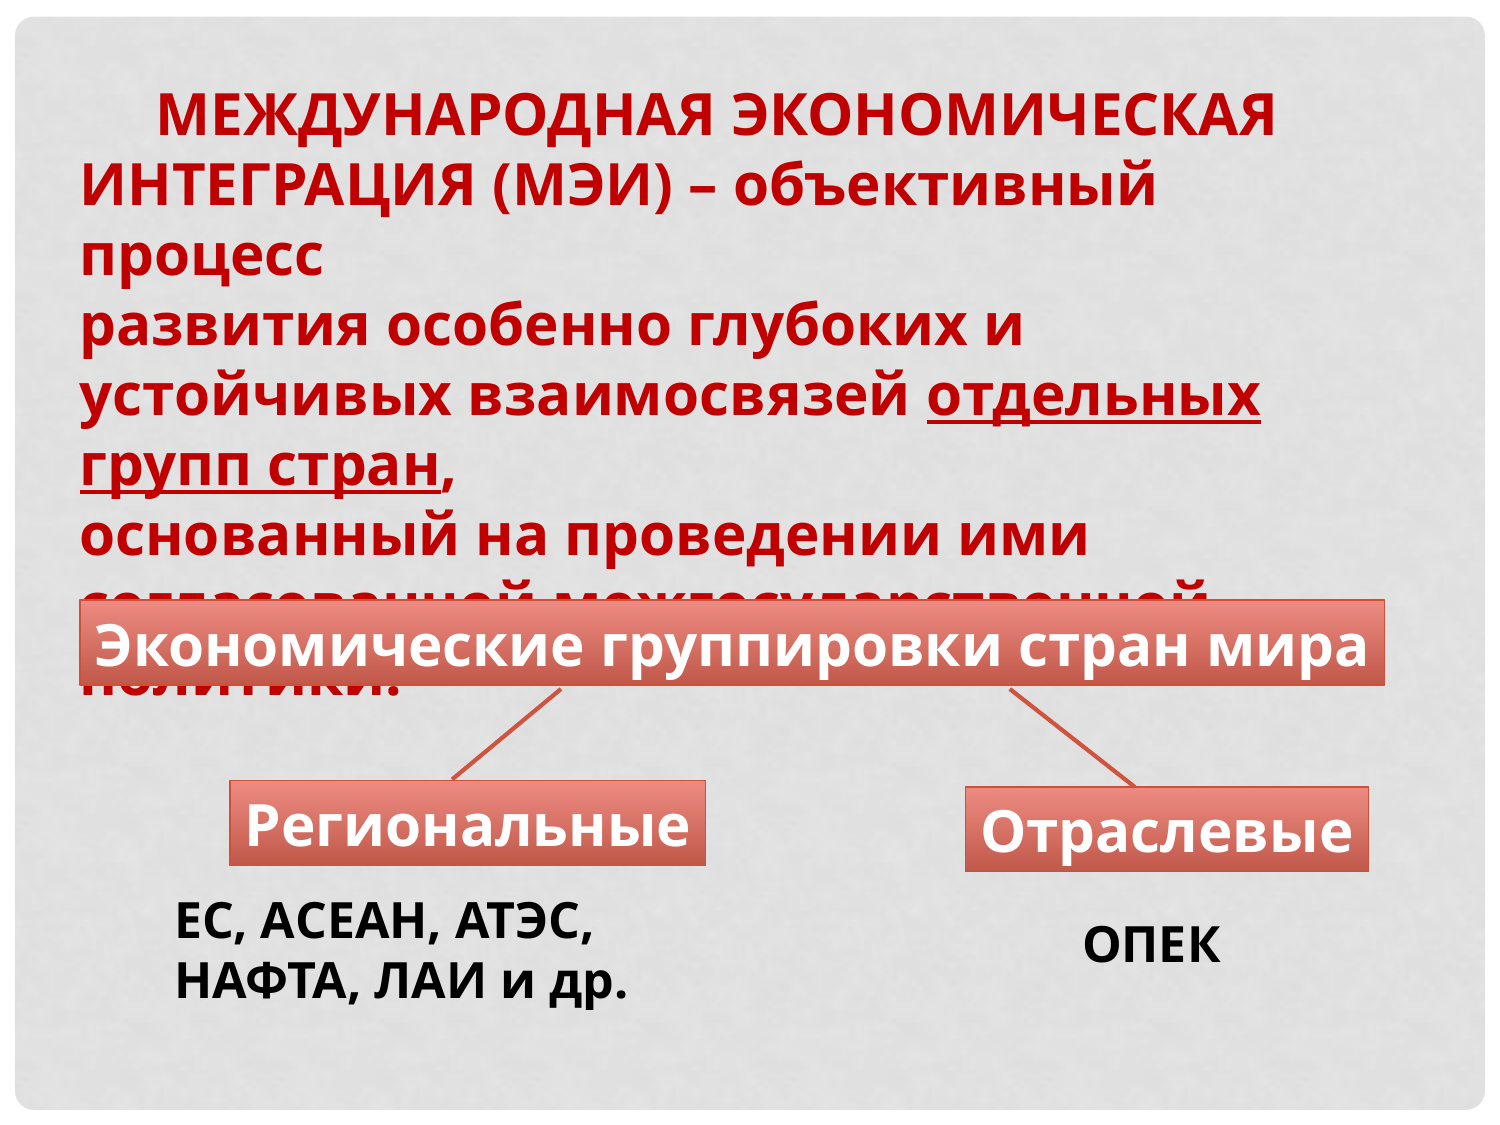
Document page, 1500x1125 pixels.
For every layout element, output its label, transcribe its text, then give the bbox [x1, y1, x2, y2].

text_box Экономические группировки стран мира [79, 599, 1385, 686]
text_box МЕЖДУНАРОДНАЯ ЭКОНОМИЧЕСКАЯ ИНТЕГРАЦИЯ (МЭИ) – объективный процесс развития особенно глубоких и устойчивых взаимосвязей отдельных групп стран, основанный на проведении ими согласованной межгосударственной политики. [64, 69, 1400, 715]
text_box ОПЕК [1067, 905, 1236, 980]
text_box Отраслевые [965, 786, 1369, 872]
text_box Региональные [229, 780, 706, 866]
text_box ЕС, АСЕАН, АТЭС, НАФТА, ЛАИ и др. [159, 881, 809, 1017]
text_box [451, 688, 562, 780]
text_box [1009, 688, 1135, 788]
